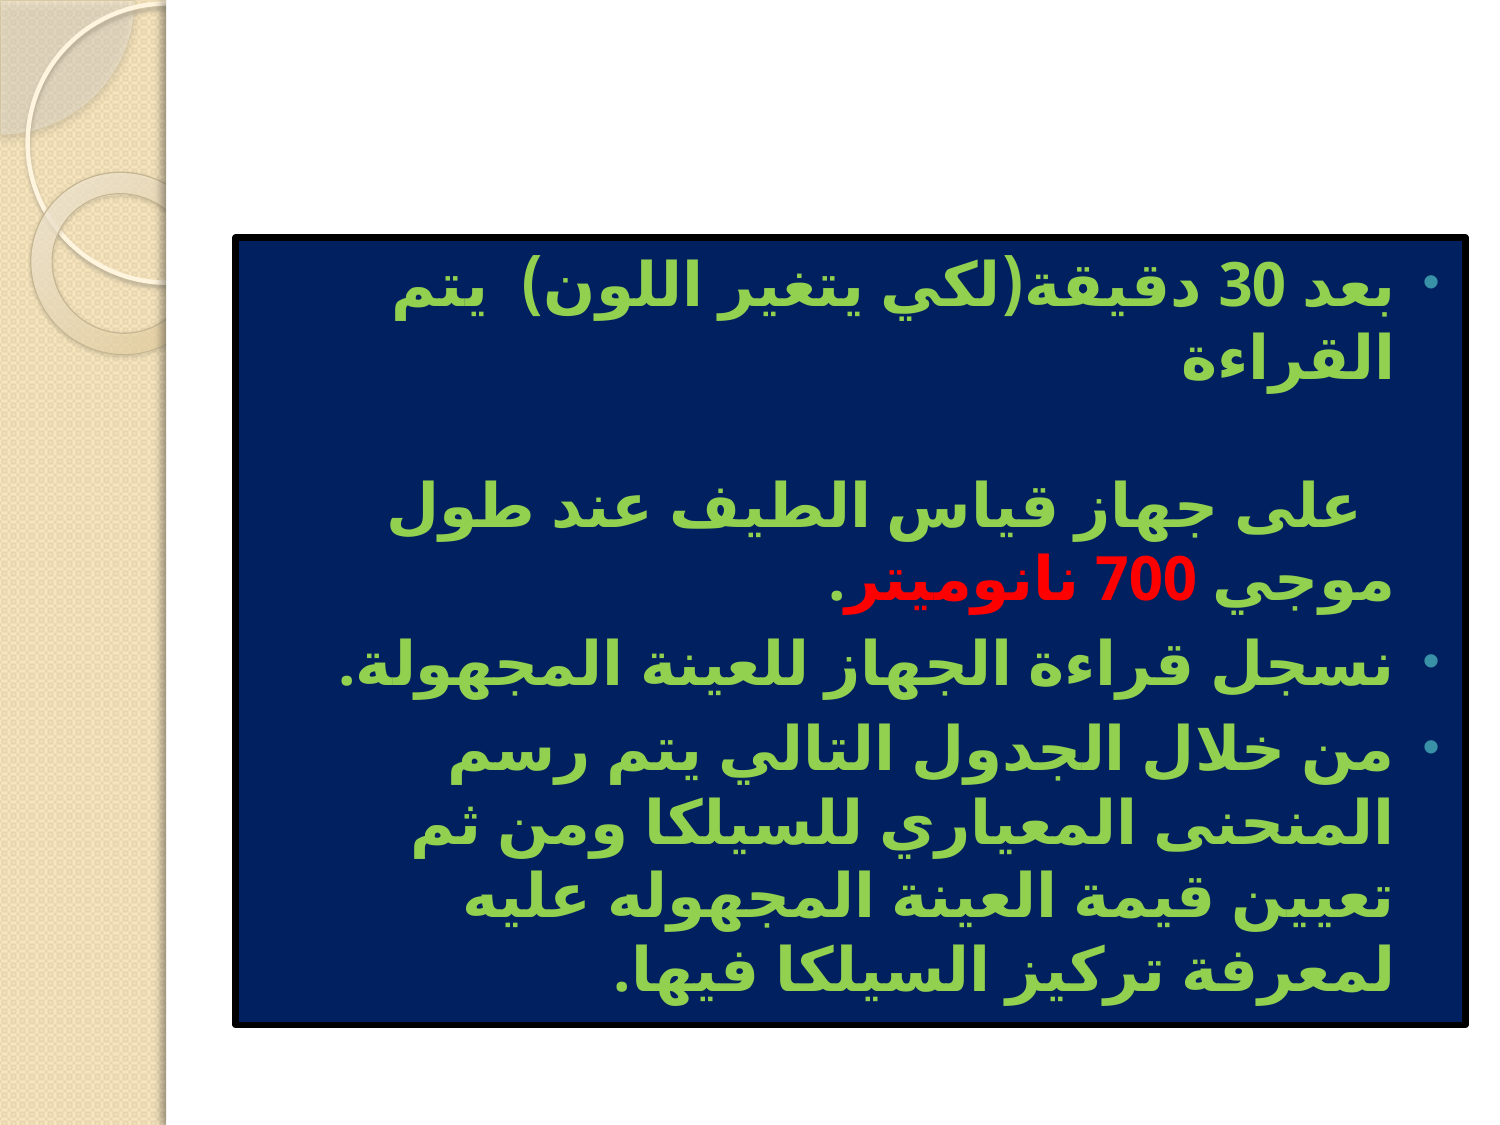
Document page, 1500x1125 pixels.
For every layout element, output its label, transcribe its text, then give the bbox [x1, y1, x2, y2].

list بعد 30 دقيقة(لكي يتغير اللون) يتم القراءة على جهاز قياس الطيف عند طول موجي 700 نانوميتر. نسجل قراءة الجهاز للعينة المجهولة. من خلال الجدول التالي يتم رسم المنحنى المعياري للسيلكا ومن ثم تعيين قيمة العينة المجهوله عليه لمعرفة تركيز السيلكا فيها. [235, 237, 1466, 1025]
